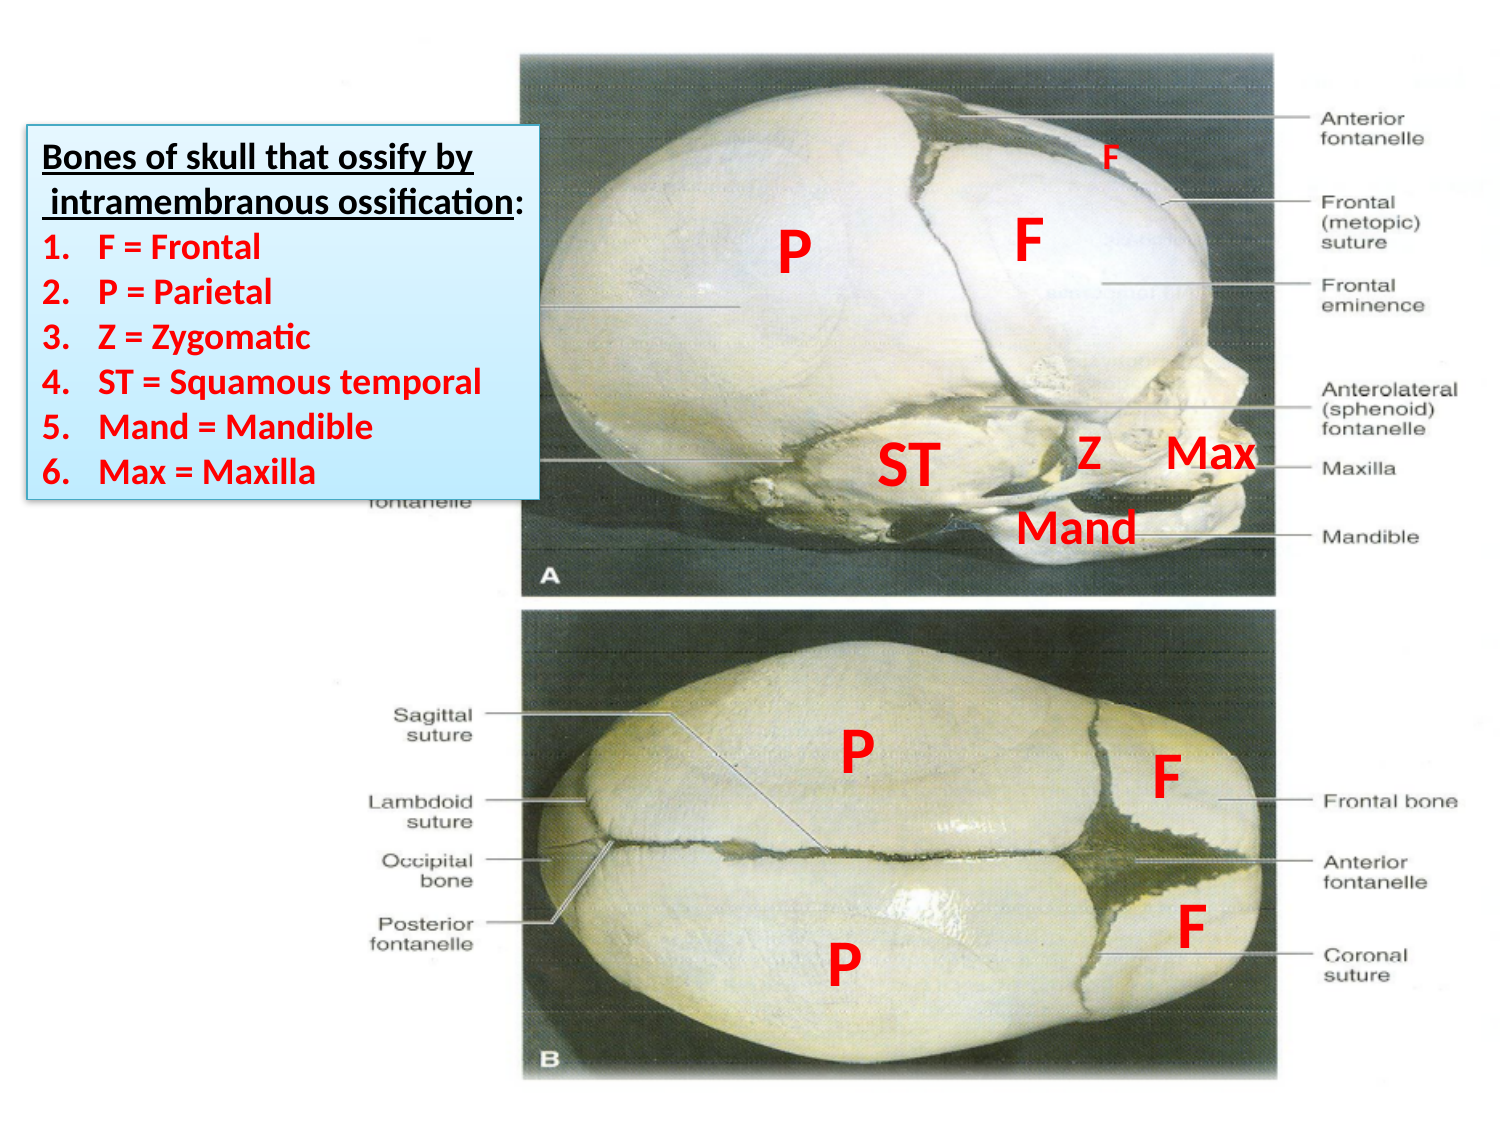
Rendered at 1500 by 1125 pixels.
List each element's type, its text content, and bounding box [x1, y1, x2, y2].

text_box Bones of skull that ossify by intramembranous ossification: F = Frontal P = Parietal Z = Zygomatic ST = Squamous temporal Mand = Mandible Max = Maxilla [26, 124, 275, 500]
picture [280, 37, 1500, 1093]
